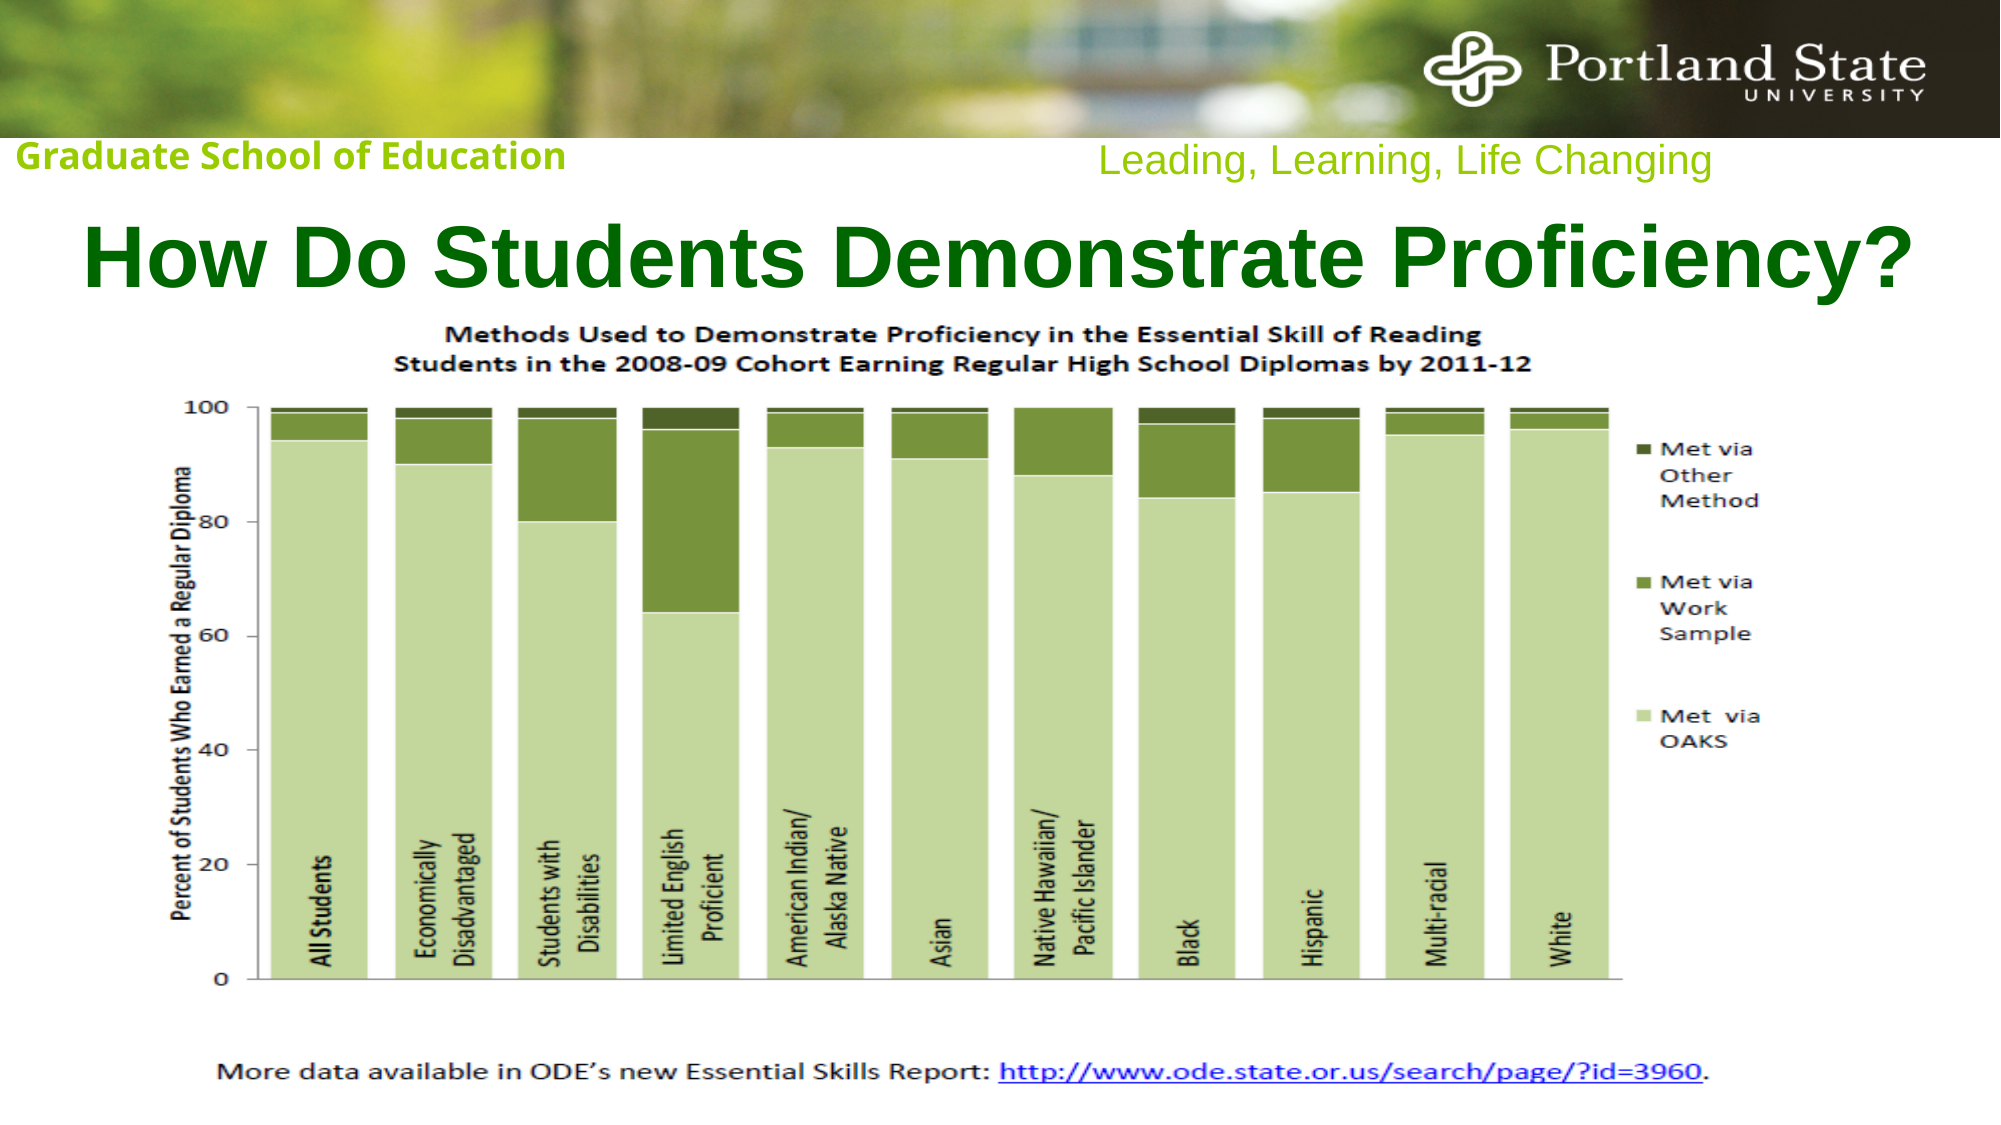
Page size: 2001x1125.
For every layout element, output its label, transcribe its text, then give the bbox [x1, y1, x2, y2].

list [131, 313, 1793, 1125]
picture [0, 0, 2000, 138]
title How Do Students Demonstrate Proficiency? [0, 203, 2000, 314]
